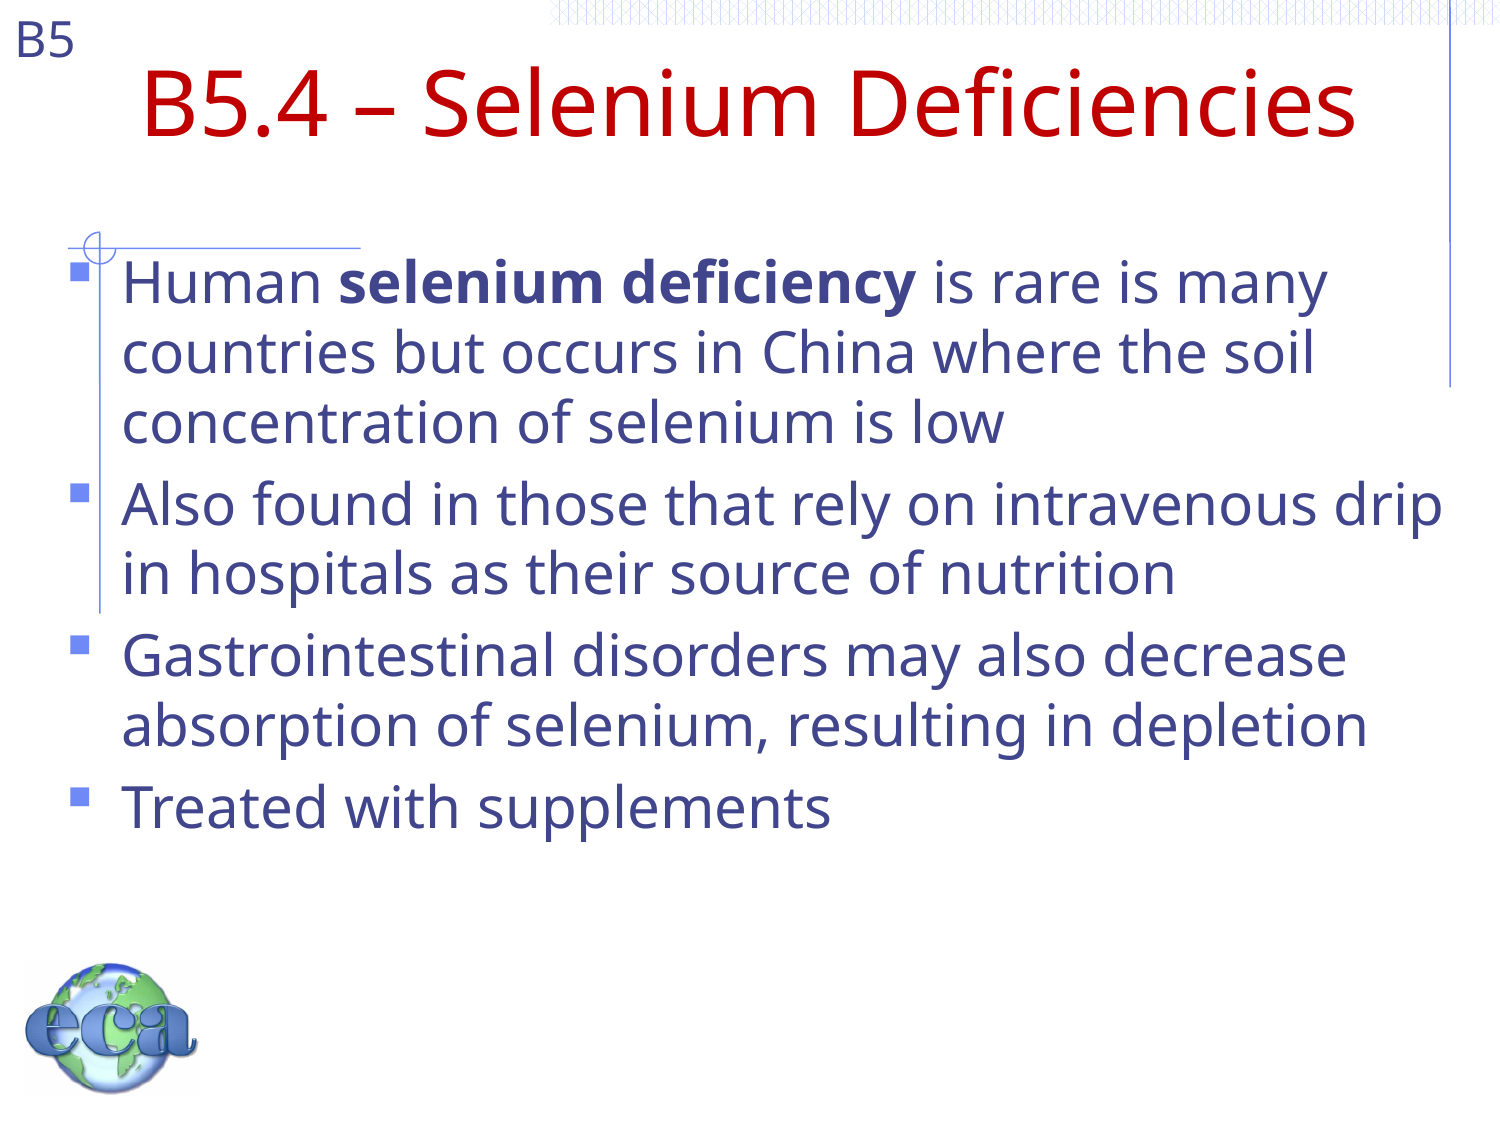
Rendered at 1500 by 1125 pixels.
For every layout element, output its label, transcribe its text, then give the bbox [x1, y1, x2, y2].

title B5.4 – Selenium Deficiencies [37, 24, 1463, 163]
picture [23, 960, 200, 1096]
list Human selenium deficiency is rare is many countries but occurs in China where the soil concentration of selenium is low Also found in those that rely on intravenous drip in hospitals as their source of nutrition Gastrointestinal disorders may also decrease absorption of selenium, resulting in depletion Treated with supplements [49, 237, 1463, 976]
